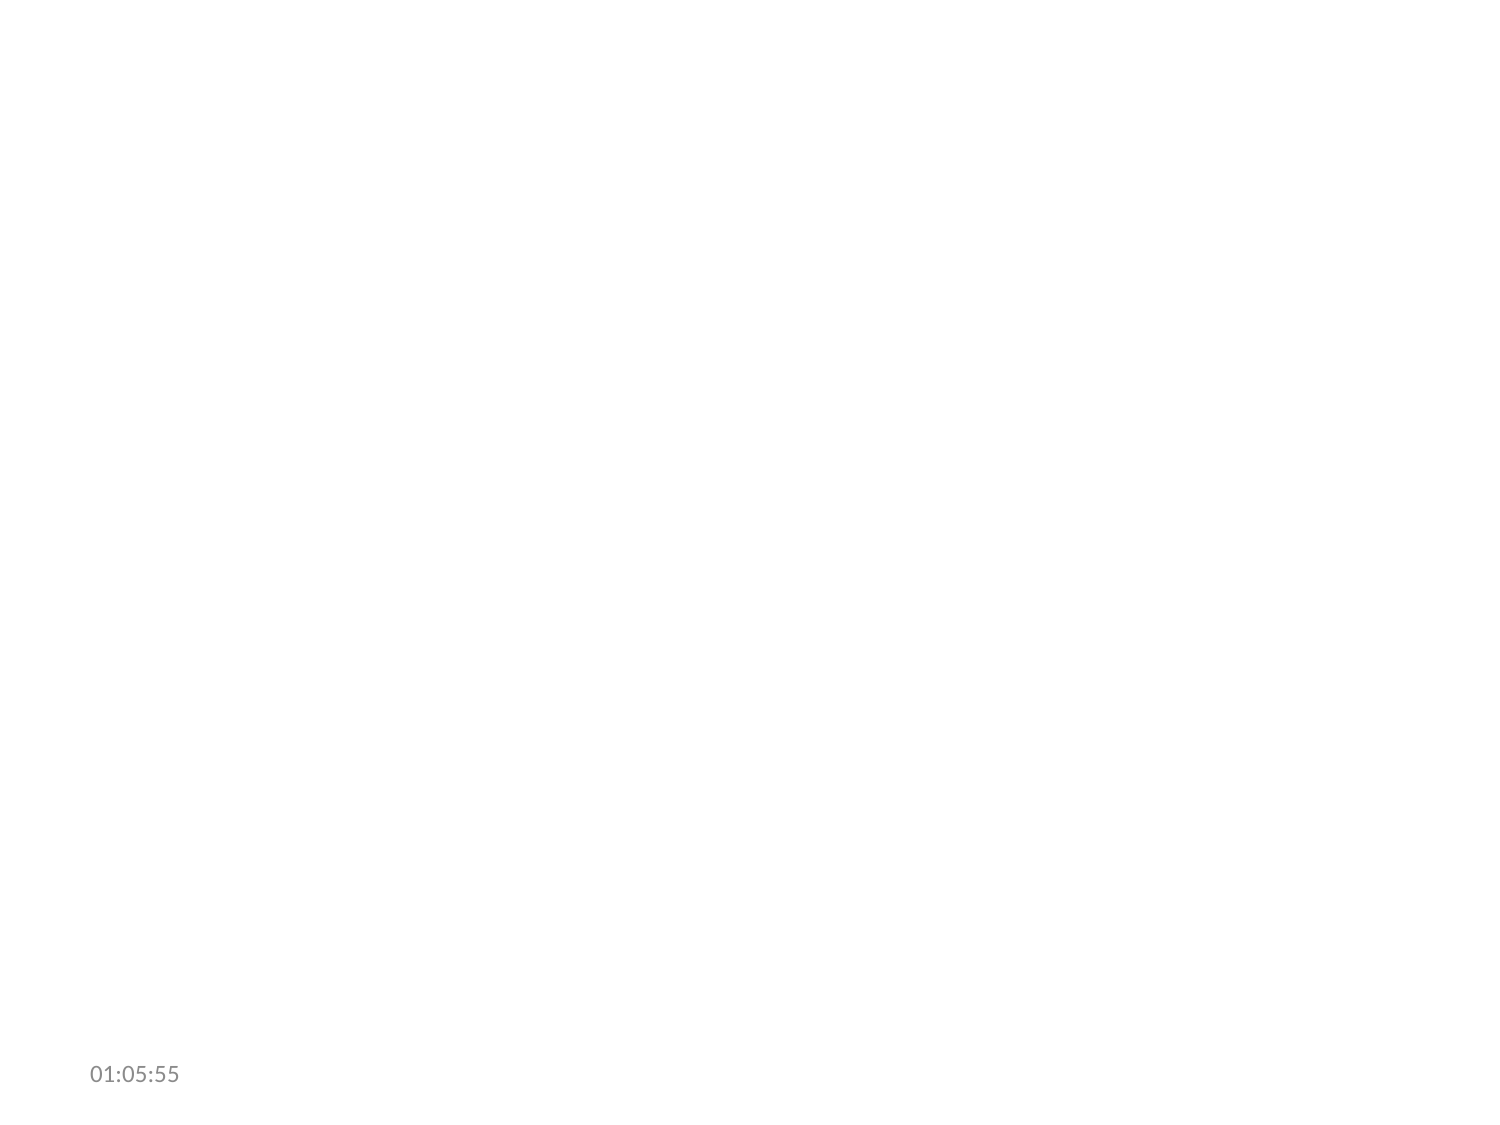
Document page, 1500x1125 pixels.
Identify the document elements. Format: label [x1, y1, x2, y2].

slide_number [75, 1042, 425, 1103]
